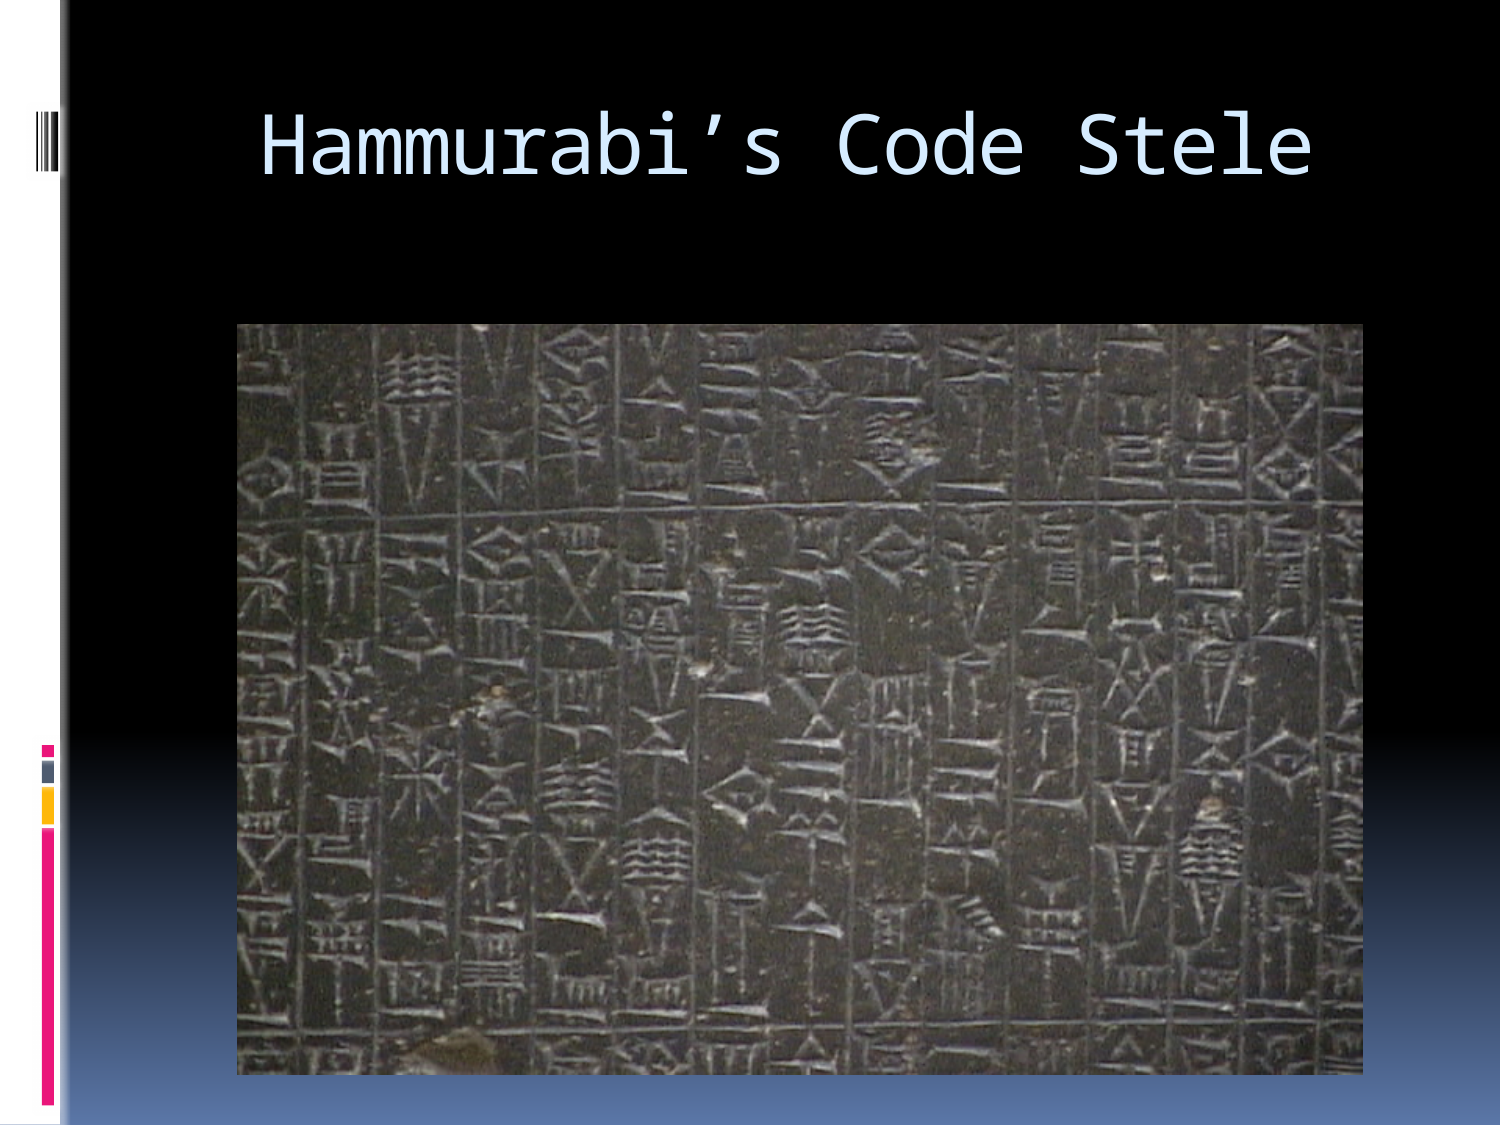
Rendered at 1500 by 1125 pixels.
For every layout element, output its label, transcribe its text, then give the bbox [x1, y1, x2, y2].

title Hammurabi’s Code Stele [150, 83, 1425, 234]
picture [236, 324, 1363, 1076]
